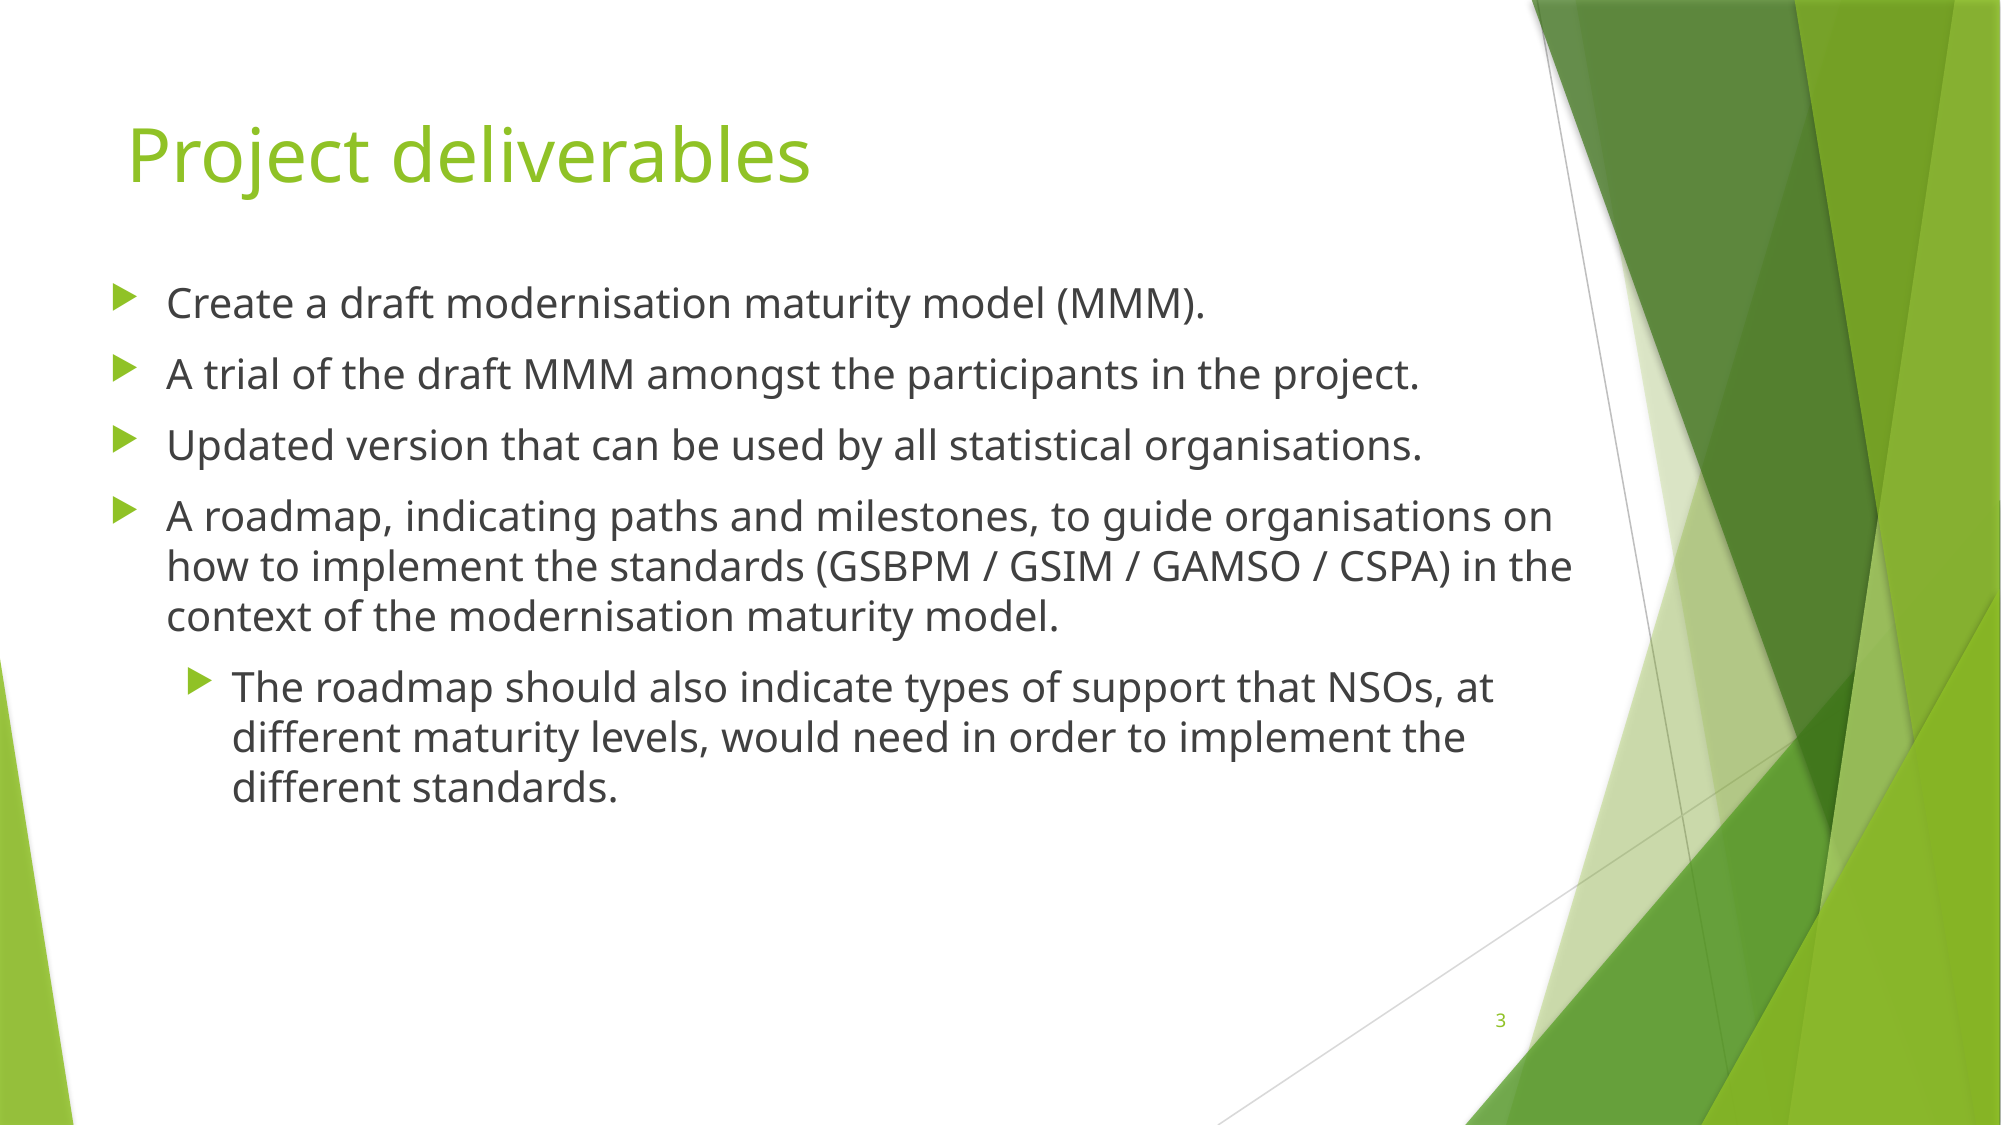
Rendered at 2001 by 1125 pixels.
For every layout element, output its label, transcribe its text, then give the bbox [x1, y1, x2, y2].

list Create a draft modernisation maturity model (MMM). A trial of the draft MMM amongst the participants in the project. Updated version that can be used by all statistical organisations. A roadmap, indicating paths and milestones, to guide organisations on how to implement the standards (GSBPM / GSIM / GAMSO / CSPA) in the context of the modernisation maturity model. The roadmap should also indicate types of support that NSOs, at different maturity levels, would need in order to implement the different standards. [94, 269, 1601, 1012]
slide_number 3 [1409, 991, 1522, 1051]
title Project deliverables [111, 99, 1522, 269]
